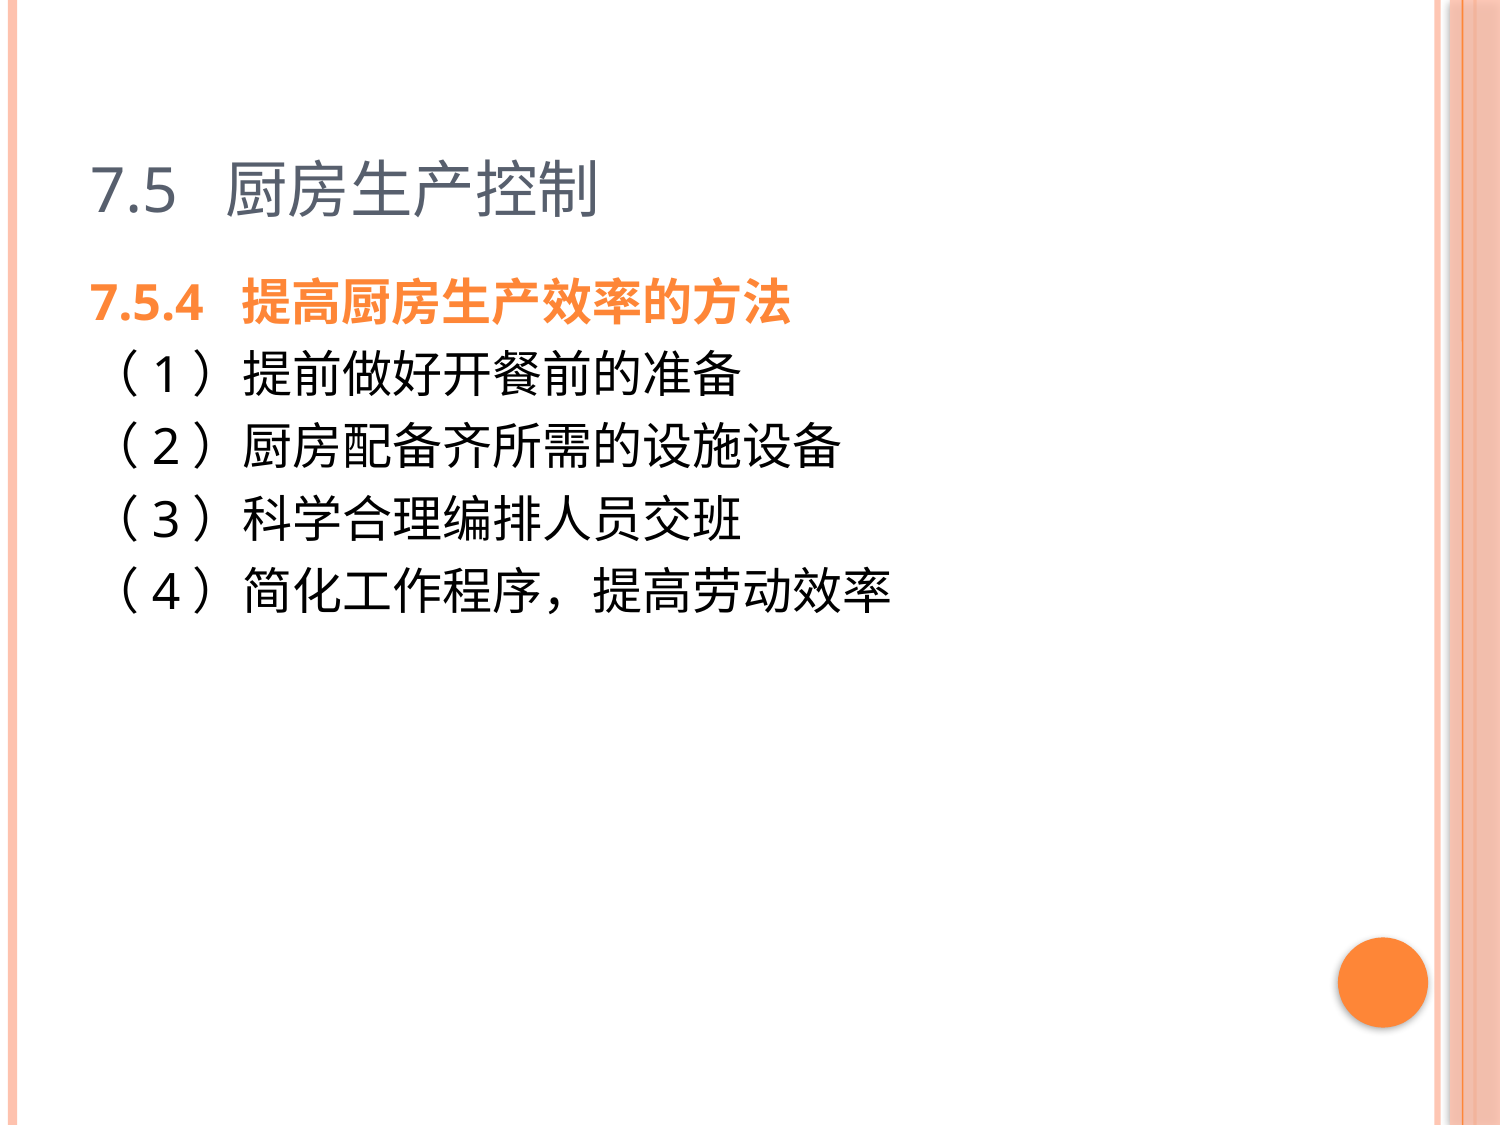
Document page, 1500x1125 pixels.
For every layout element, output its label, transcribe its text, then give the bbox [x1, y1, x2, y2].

list 7.5.4 提高厨房生产效率的方法 （1）提前做好开餐前的准备 （2）厨房配备齐所需的设施设备 （3）科学合理编排人员交班 （4）简化工作程序，提高劳动效率 [74, 262, 1395, 1063]
title 7.5 厨房生产控制 [75, 45, 1300, 233]
